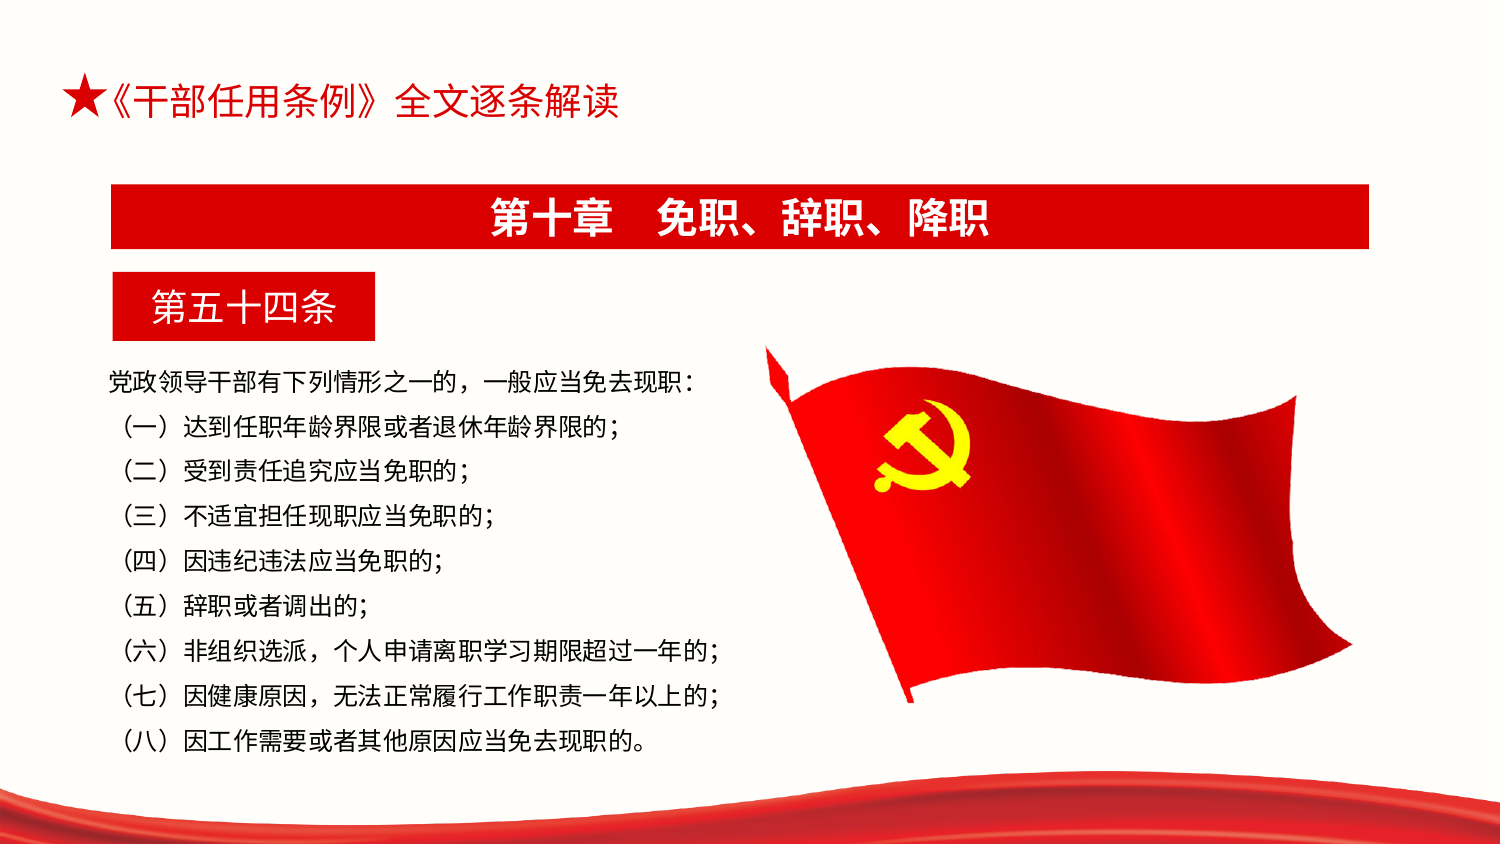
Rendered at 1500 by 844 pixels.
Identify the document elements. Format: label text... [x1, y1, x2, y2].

text_box 党政领导干部有下列情形之一的，一般应当免去现职： （一）达到任职年龄界限或者退休年龄界限的； （二）受到责任追究应当免职的； （三）不适宜担任现职应当免职的； （四）因违纪违法应当免职的； （五）辞职或者调出的； （六）非组织选派，个人申请离职学习期限超过一年的； （七）因健康原因，无法正常履行工作职责一年以上的； （八）因工作需要或者其他原因应当免去现职的。 [93, 343, 757, 763]
picture [0, 221, 1500, 844]
text_box 第五十四条 [112, 271, 376, 341]
text_box 第十章 免职、辞职、降职 [111, 184, 1369, 250]
